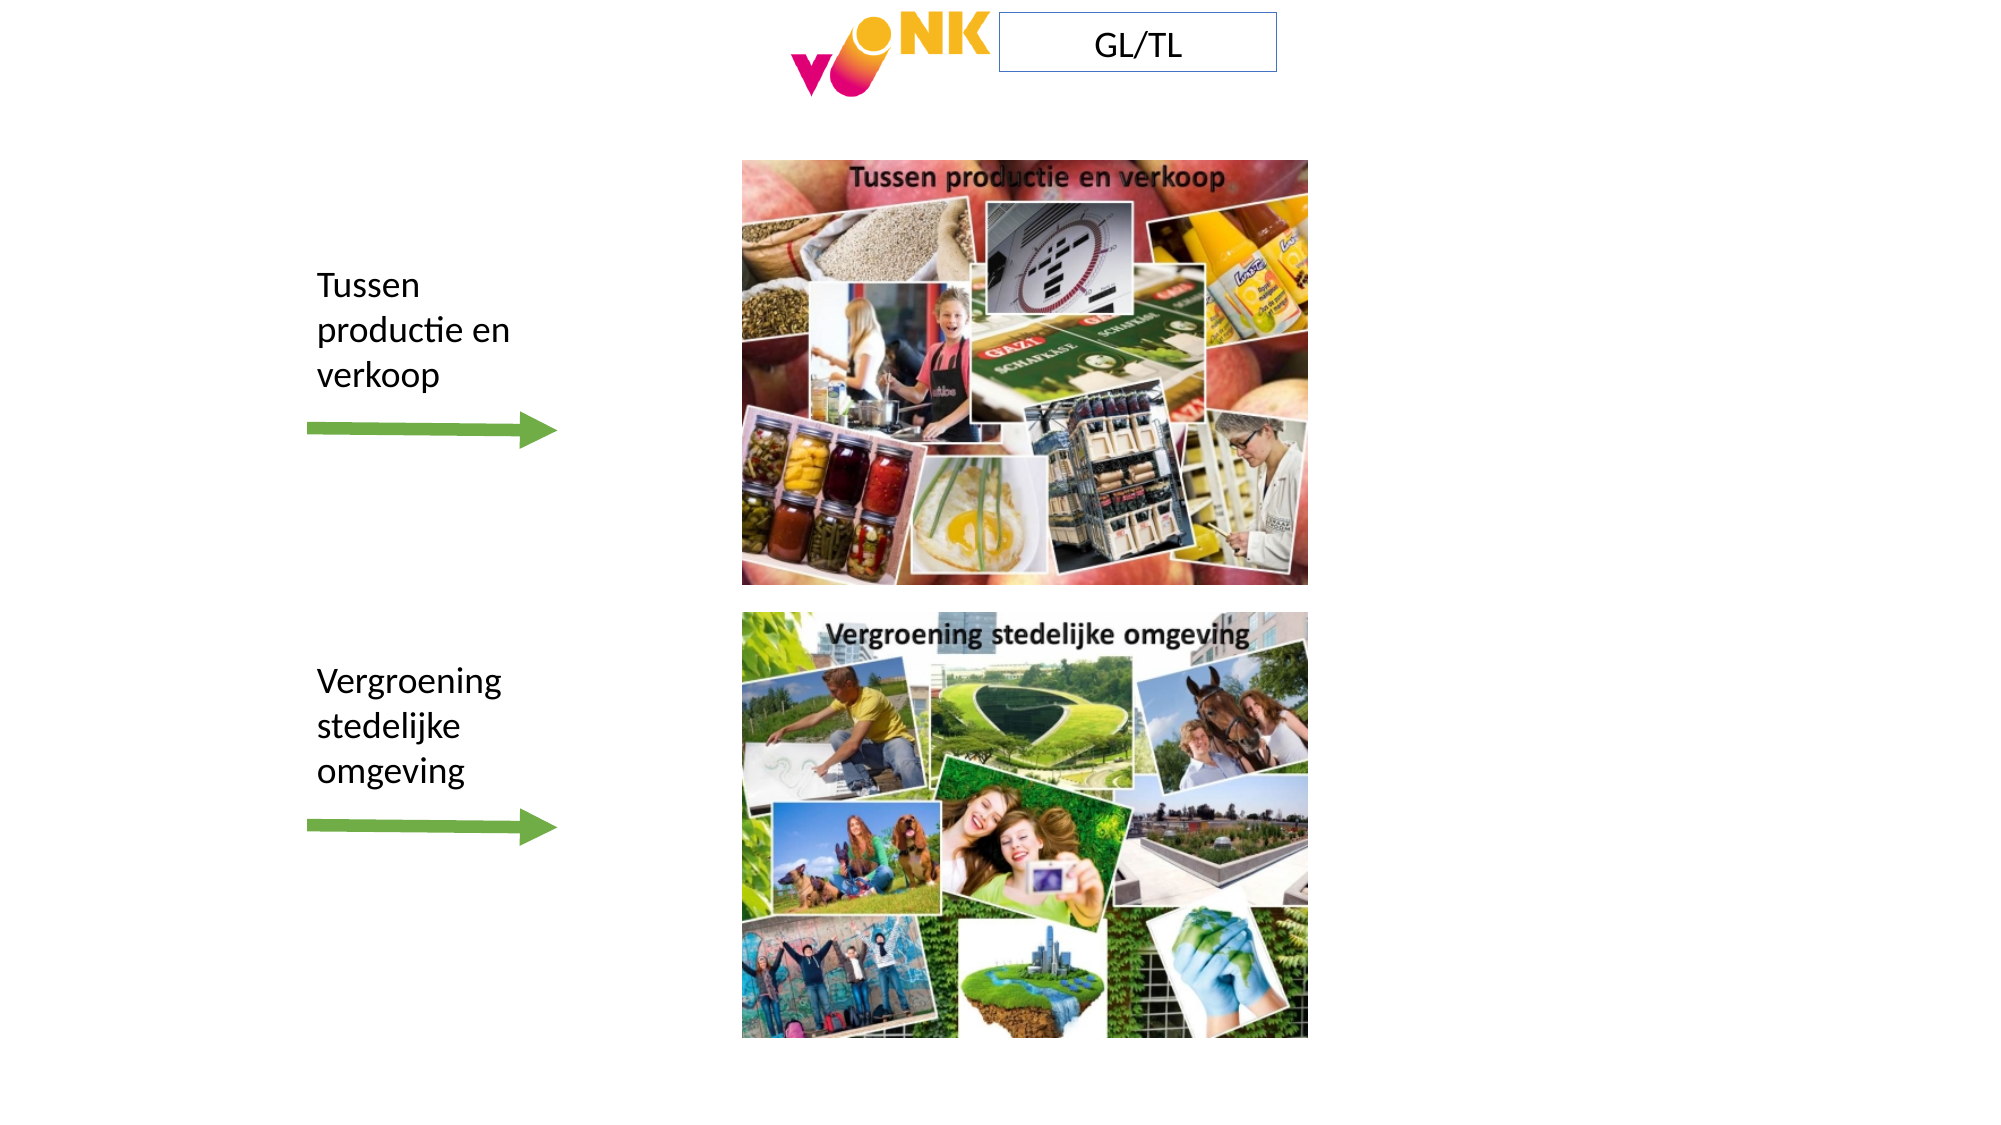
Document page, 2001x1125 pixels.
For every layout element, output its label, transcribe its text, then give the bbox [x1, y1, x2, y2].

text_box Tussen productie en verkoop [302, 252, 558, 403]
picture [742, 160, 1308, 585]
picture [742, 612, 1308, 1038]
text_box Vergroening stedelijke omgeving [302, 648, 558, 799]
picture [785, 10, 1000, 101]
text_box GL/TL [1000, 12, 1277, 72]
